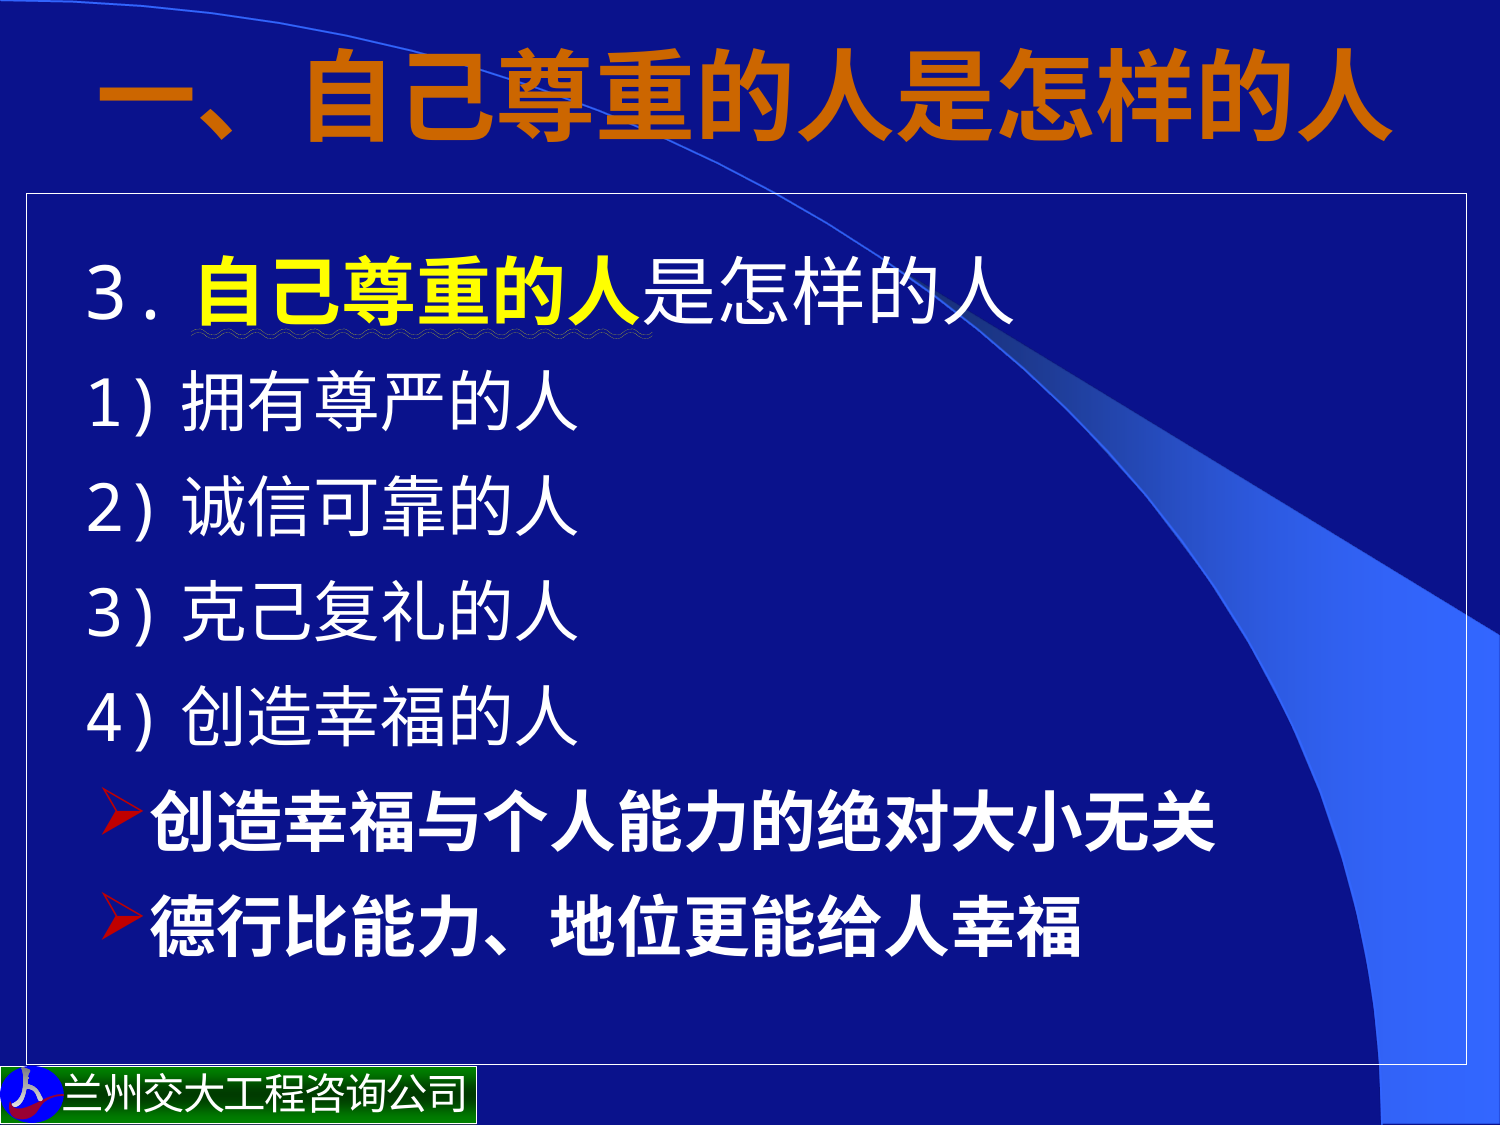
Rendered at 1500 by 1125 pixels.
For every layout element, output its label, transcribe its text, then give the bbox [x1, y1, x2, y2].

picture [0, 0, 1500, 1125]
title 一、自己尊重的人是怎样的人 [26, 0, 1467, 188]
list 3.自己尊重的人是怎样的人 1)拥有尊严的人 2)诚信可靠的人 3)克己复礼的人 4)创造幸福的人 创造幸福与个人能力的绝对大小无关 德行比能力、地位更能给人幸福 [26, 193, 1467, 1065]
